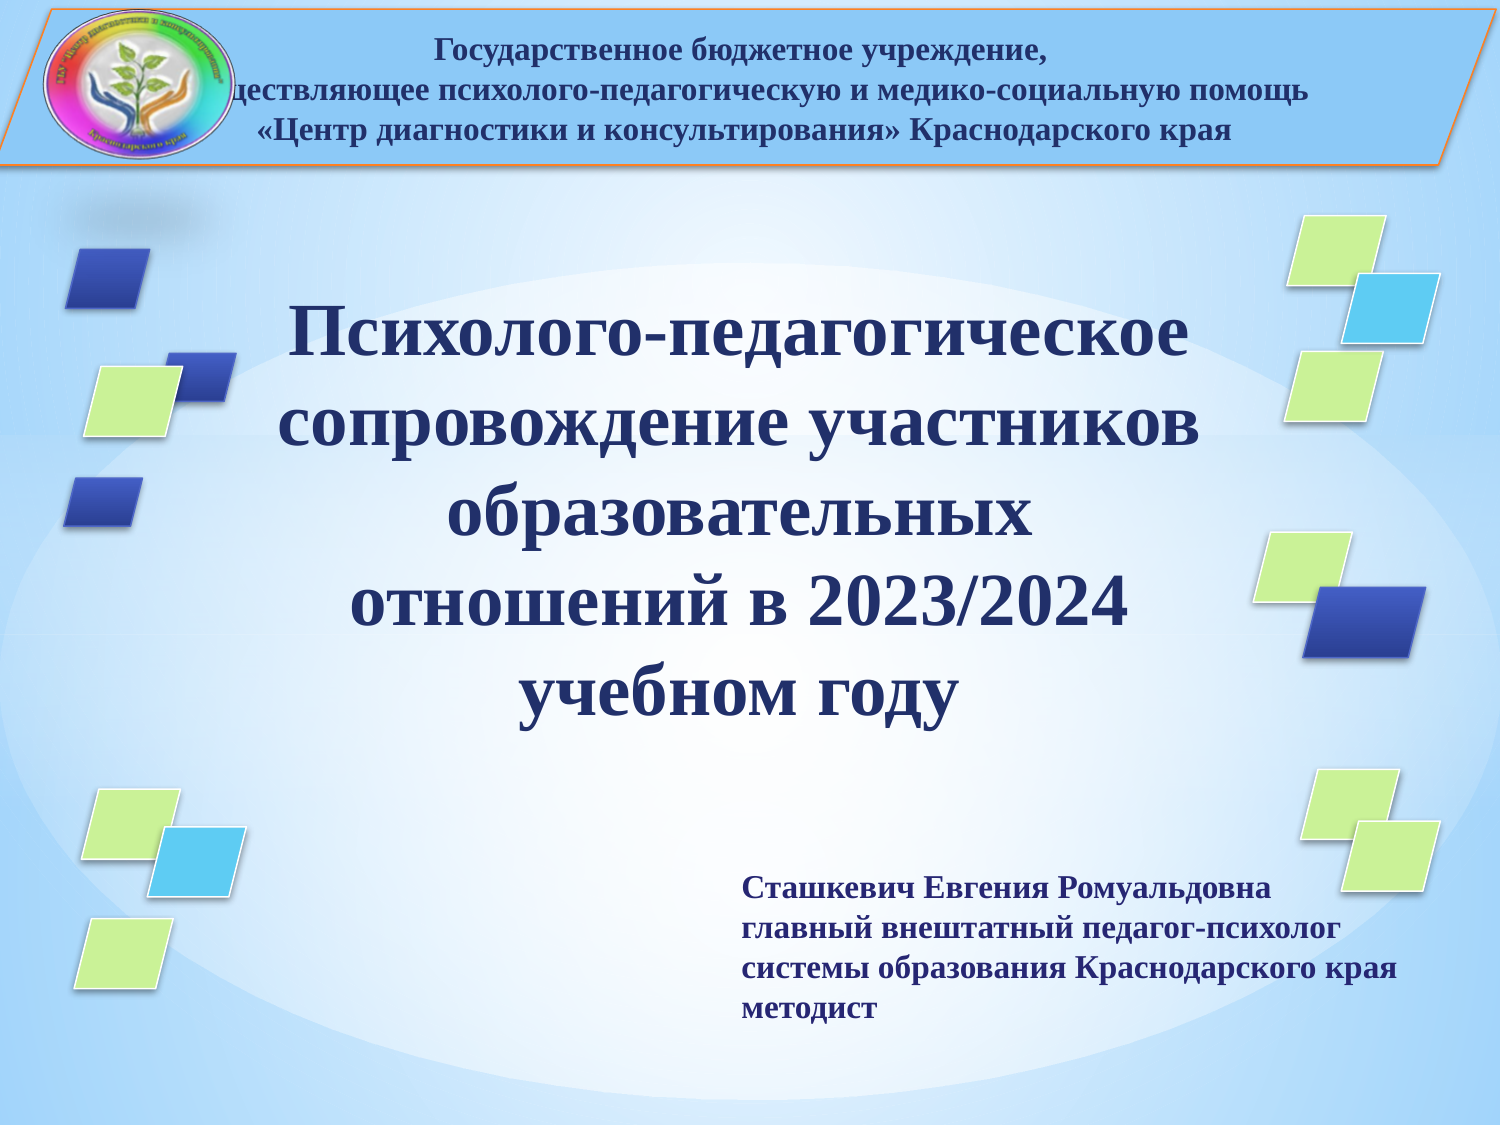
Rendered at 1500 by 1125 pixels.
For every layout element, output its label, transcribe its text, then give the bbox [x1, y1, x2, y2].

text_box [1283, 350, 1384, 423]
text_box Государственное бюджетное учреждение, осуществляющее психолого-педагогическую и медико-социальную помощь «Центр диагностики и консультирования» Краснодарского края [285, 8, 1497, 166]
text_box Психолого-педагогическое сопровождение участников образовательных отношений в 2023/2024 учебном году [234, 273, 1244, 819]
text_box [73, 917, 174, 990]
text_box [1302, 586, 1427, 659]
text_box [146, 826, 248, 898]
text_box [1299, 768, 1401, 841]
text_box [1340, 272, 1442, 345]
text_box [63, 477, 144, 527]
picture [0, 7, 282, 300]
text_box [1340, 820, 1442, 892]
text_box Сташкевич Евгения Ромуальдовна главный внештатный педагог-психолог системы образования Краснодарского края методист [726, 857, 1423, 1073]
text_box [165, 352, 234, 403]
text_box [80, 788, 182, 861]
text_box [1252, 531, 1354, 603]
text_box [1286, 214, 1387, 287]
text_box [82, 365, 184, 438]
